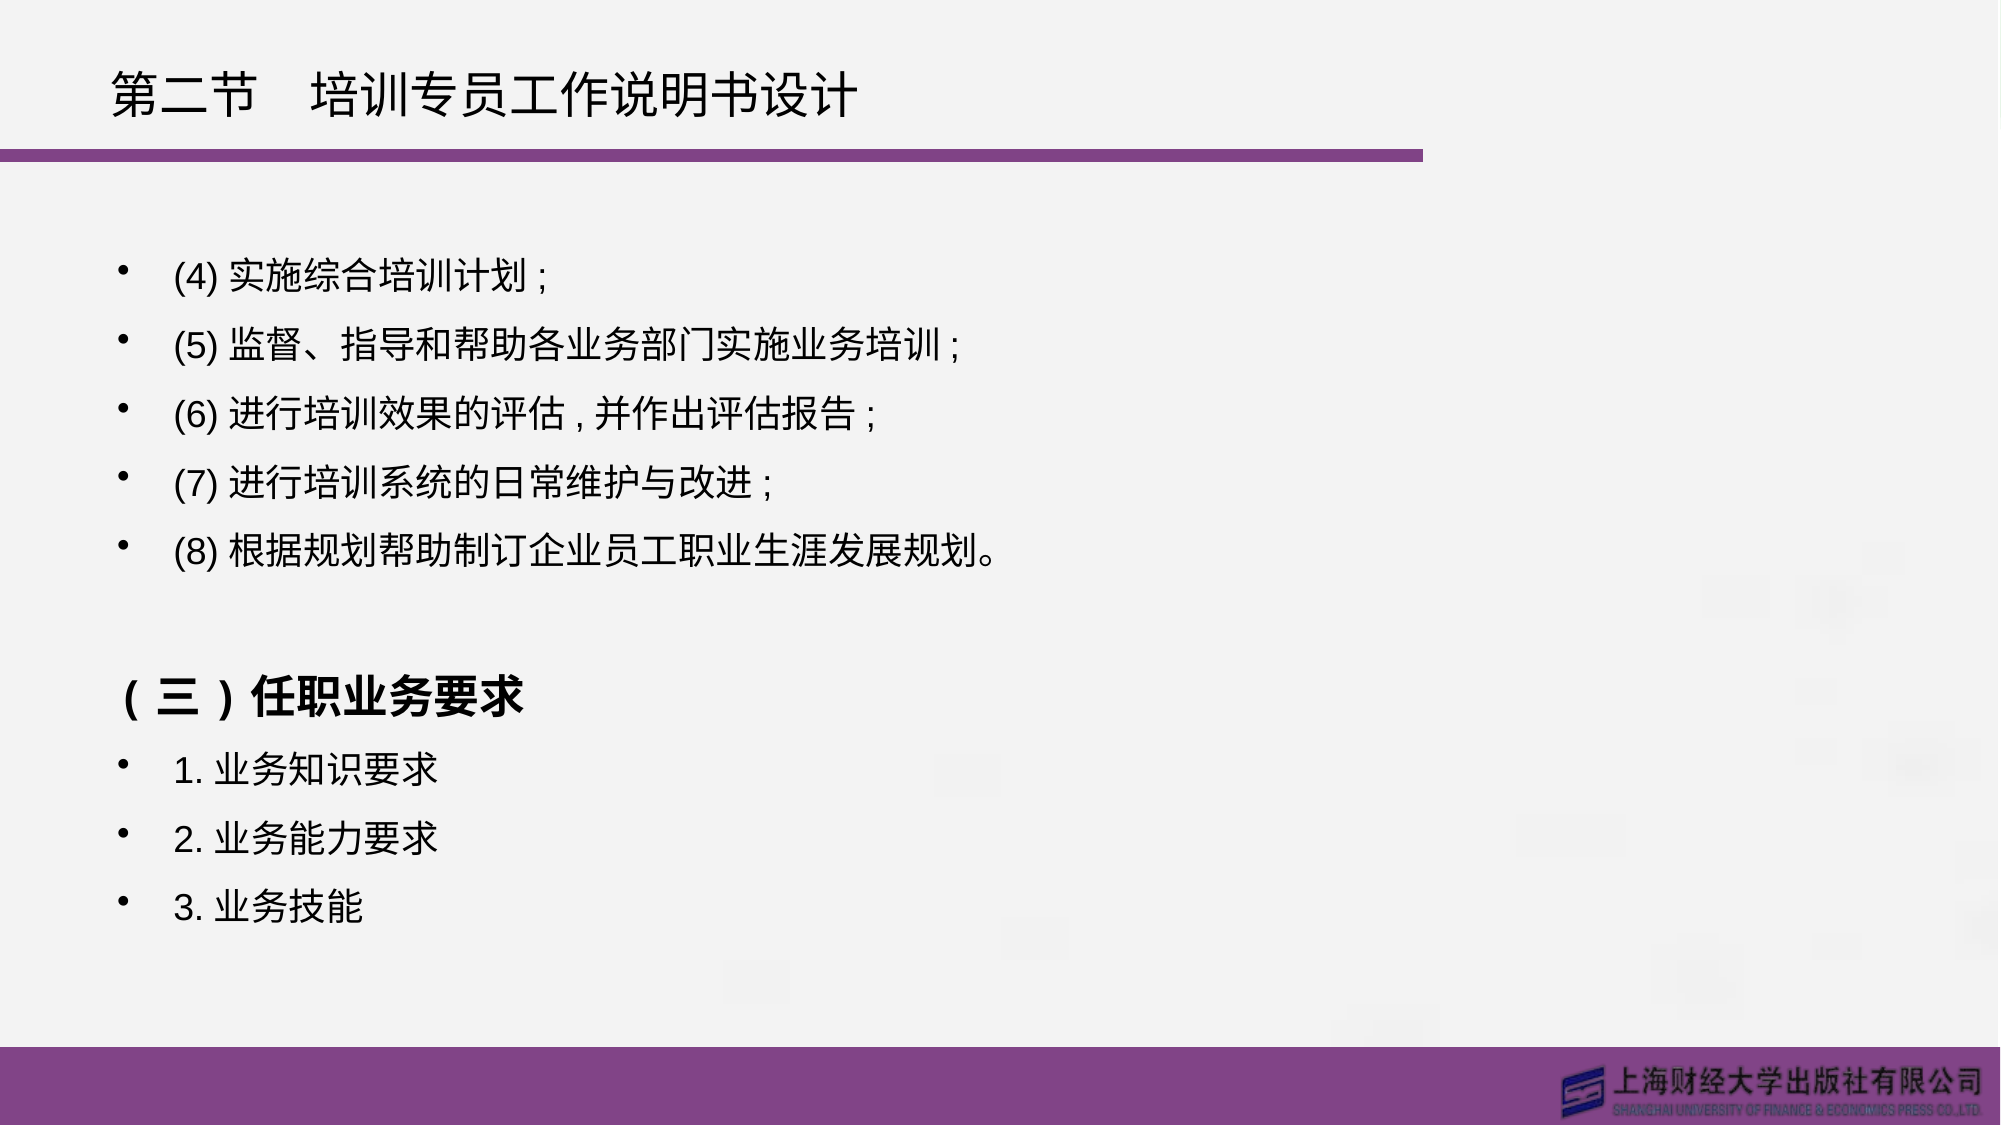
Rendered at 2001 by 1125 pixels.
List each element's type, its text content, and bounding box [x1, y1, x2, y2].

picture [0, 0, 2001, 1125]
list (4)实施综合培训计划; (5)监督、指导和帮助各业务部门实施业务培训; (6)进行培训效果的评估,并作出评估报告; (7)进行培训系统的日常维护与改进; (8)根据规划帮助制订企业员工职业生涯发展规划。 (三)任职业务要求 1.业务知识要求 2.业务能力要求 3.业务技能 [102, 233, 1898, 1032]
title 第二节 培训专员工作说明书设计 [94, 42, 1451, 146]
